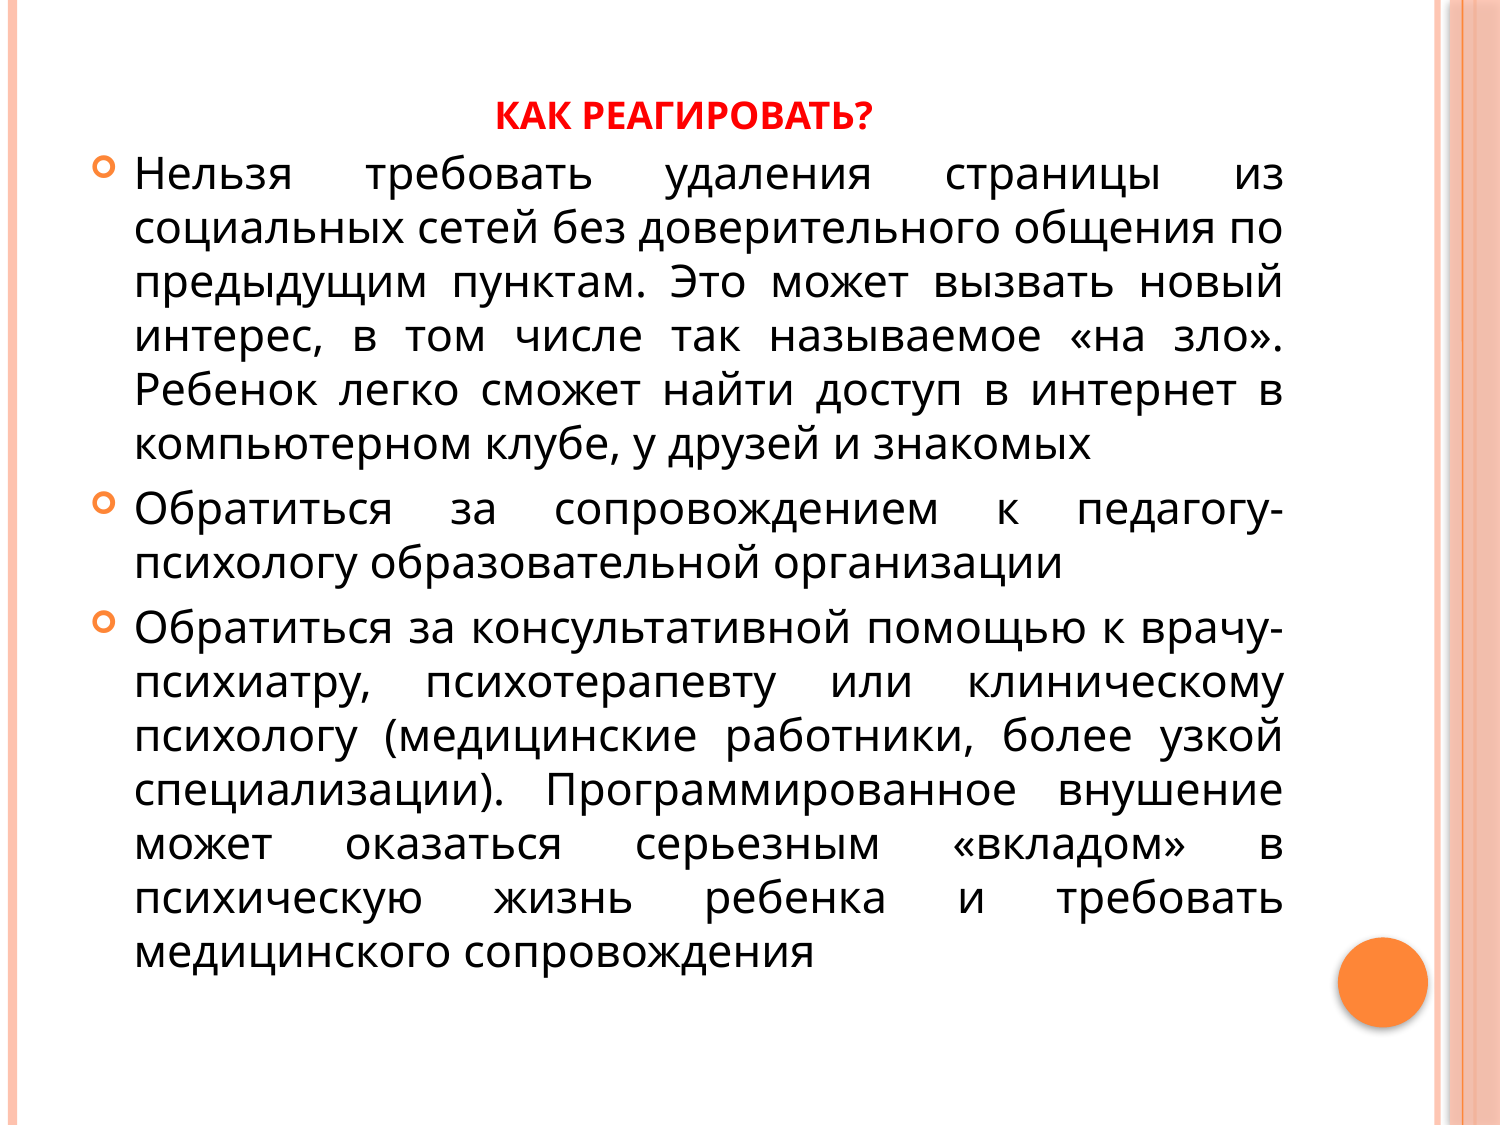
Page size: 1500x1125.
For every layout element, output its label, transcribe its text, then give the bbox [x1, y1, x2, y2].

title КАК РЕАГИРОВАТЬ? [76, 84, 1302, 191]
list Нельзя требовать удаления страницы из социальных сетей без доверительного общения по предыдущим пунктам. Это может вызвать новый интерес, в том числе так называемое «на зло». Ребенок легко сможет найти доступ в интернет в компьютерном клубе, у друзей и знакомых Обратиться за сопровождением к педагогу-психологу образовательной организации Обратиться за консультативной помощью к врачу-психиатру, психотерапевту или клиническому психологу (медицинские работники, более узкой специализации). Программированное внушение может оказаться серьезным «вкладом» в психическую жизнь ребенка и требовать медицинского сопровождения [75, 137, 1300, 1062]
